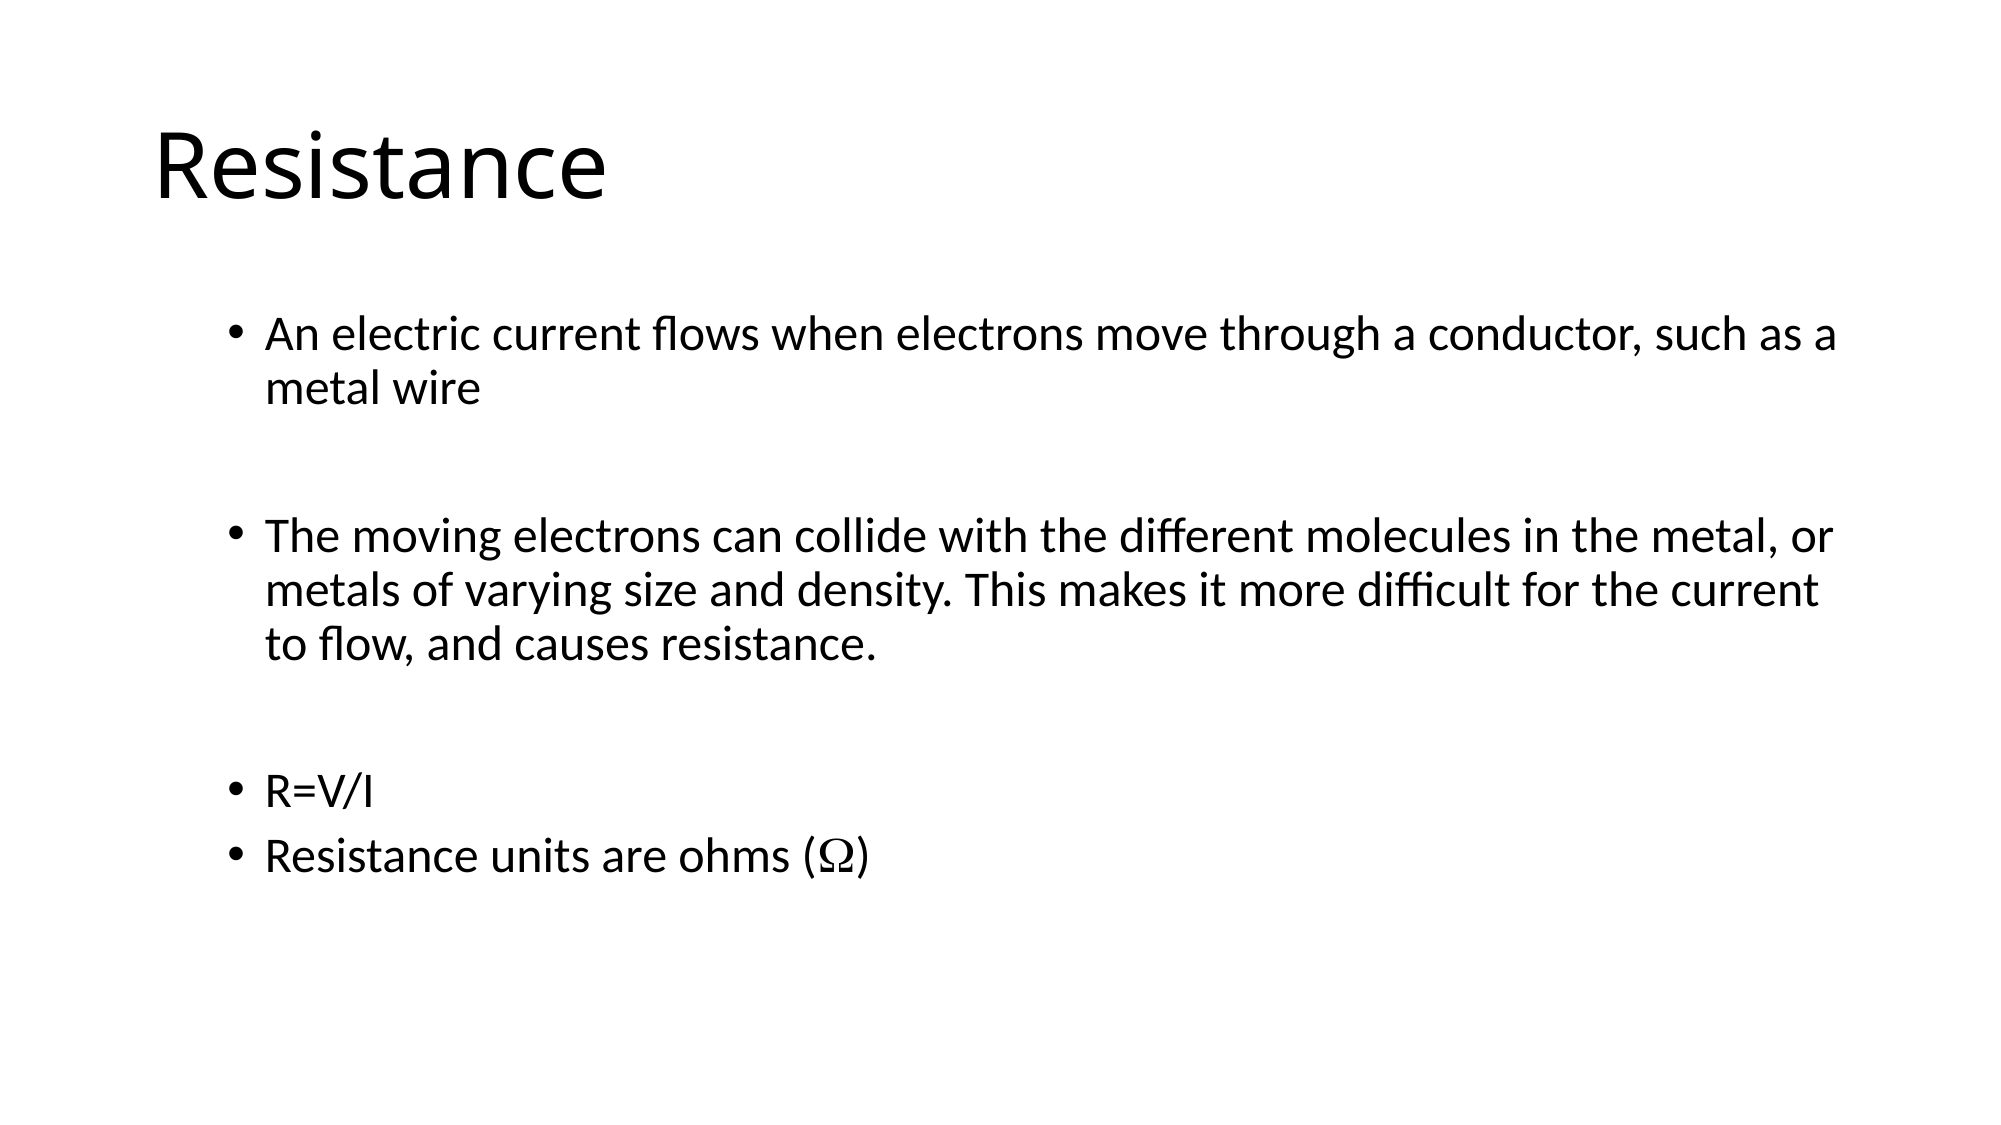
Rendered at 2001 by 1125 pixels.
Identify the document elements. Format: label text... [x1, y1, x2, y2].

title Resistance [137, 59, 1863, 278]
list An electric current flows when electrons move through a conductor, such as a metal wire The moving electrons can collide with the different molecules in the metal, or metals of varying size and density. This makes it more difficult for the current to flow, and causes resistance. R=V/I Resistance units are ohms () [137, 299, 1863, 1014]
